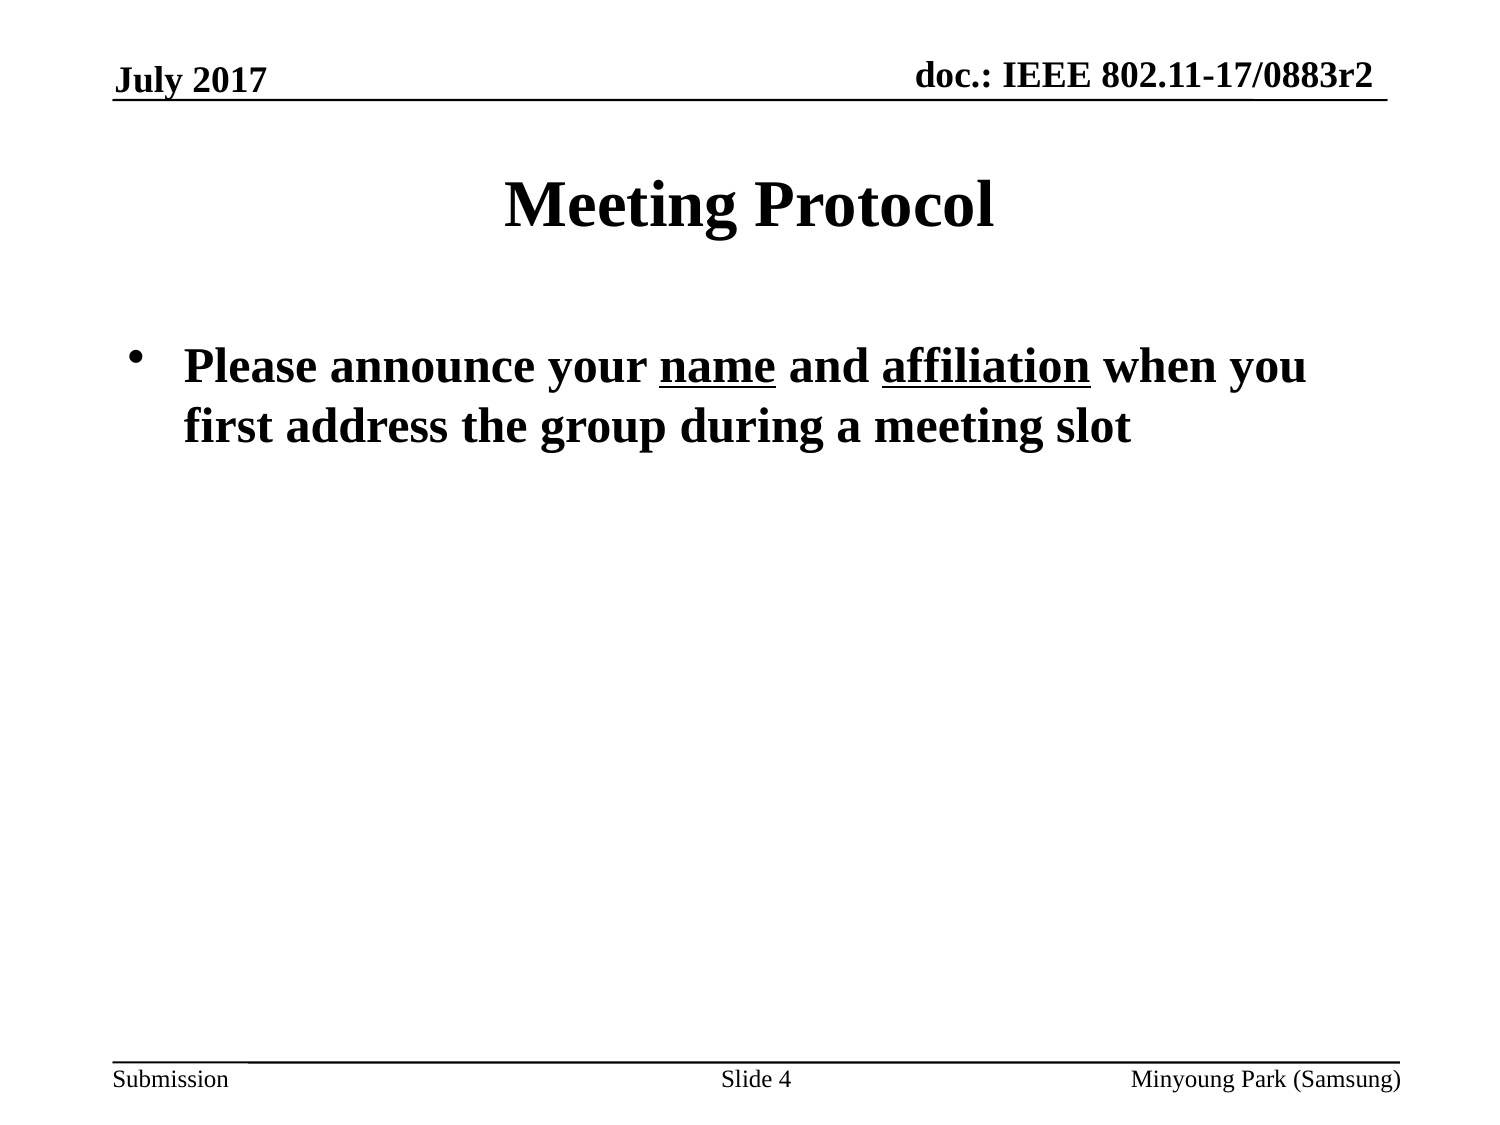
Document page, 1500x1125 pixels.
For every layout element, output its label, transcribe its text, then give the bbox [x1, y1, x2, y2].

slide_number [114, 54, 374, 101]
list Please announce your name and affiliation when you first address the group during a meeting slot [112, 324, 1388, 1000]
slide_number Slide 4 [712, 1061, 800, 1093]
title Meeting Protocol [112, 112, 1388, 288]
footer Minyoung Park (Samsung) [949, 1061, 1402, 1093]
